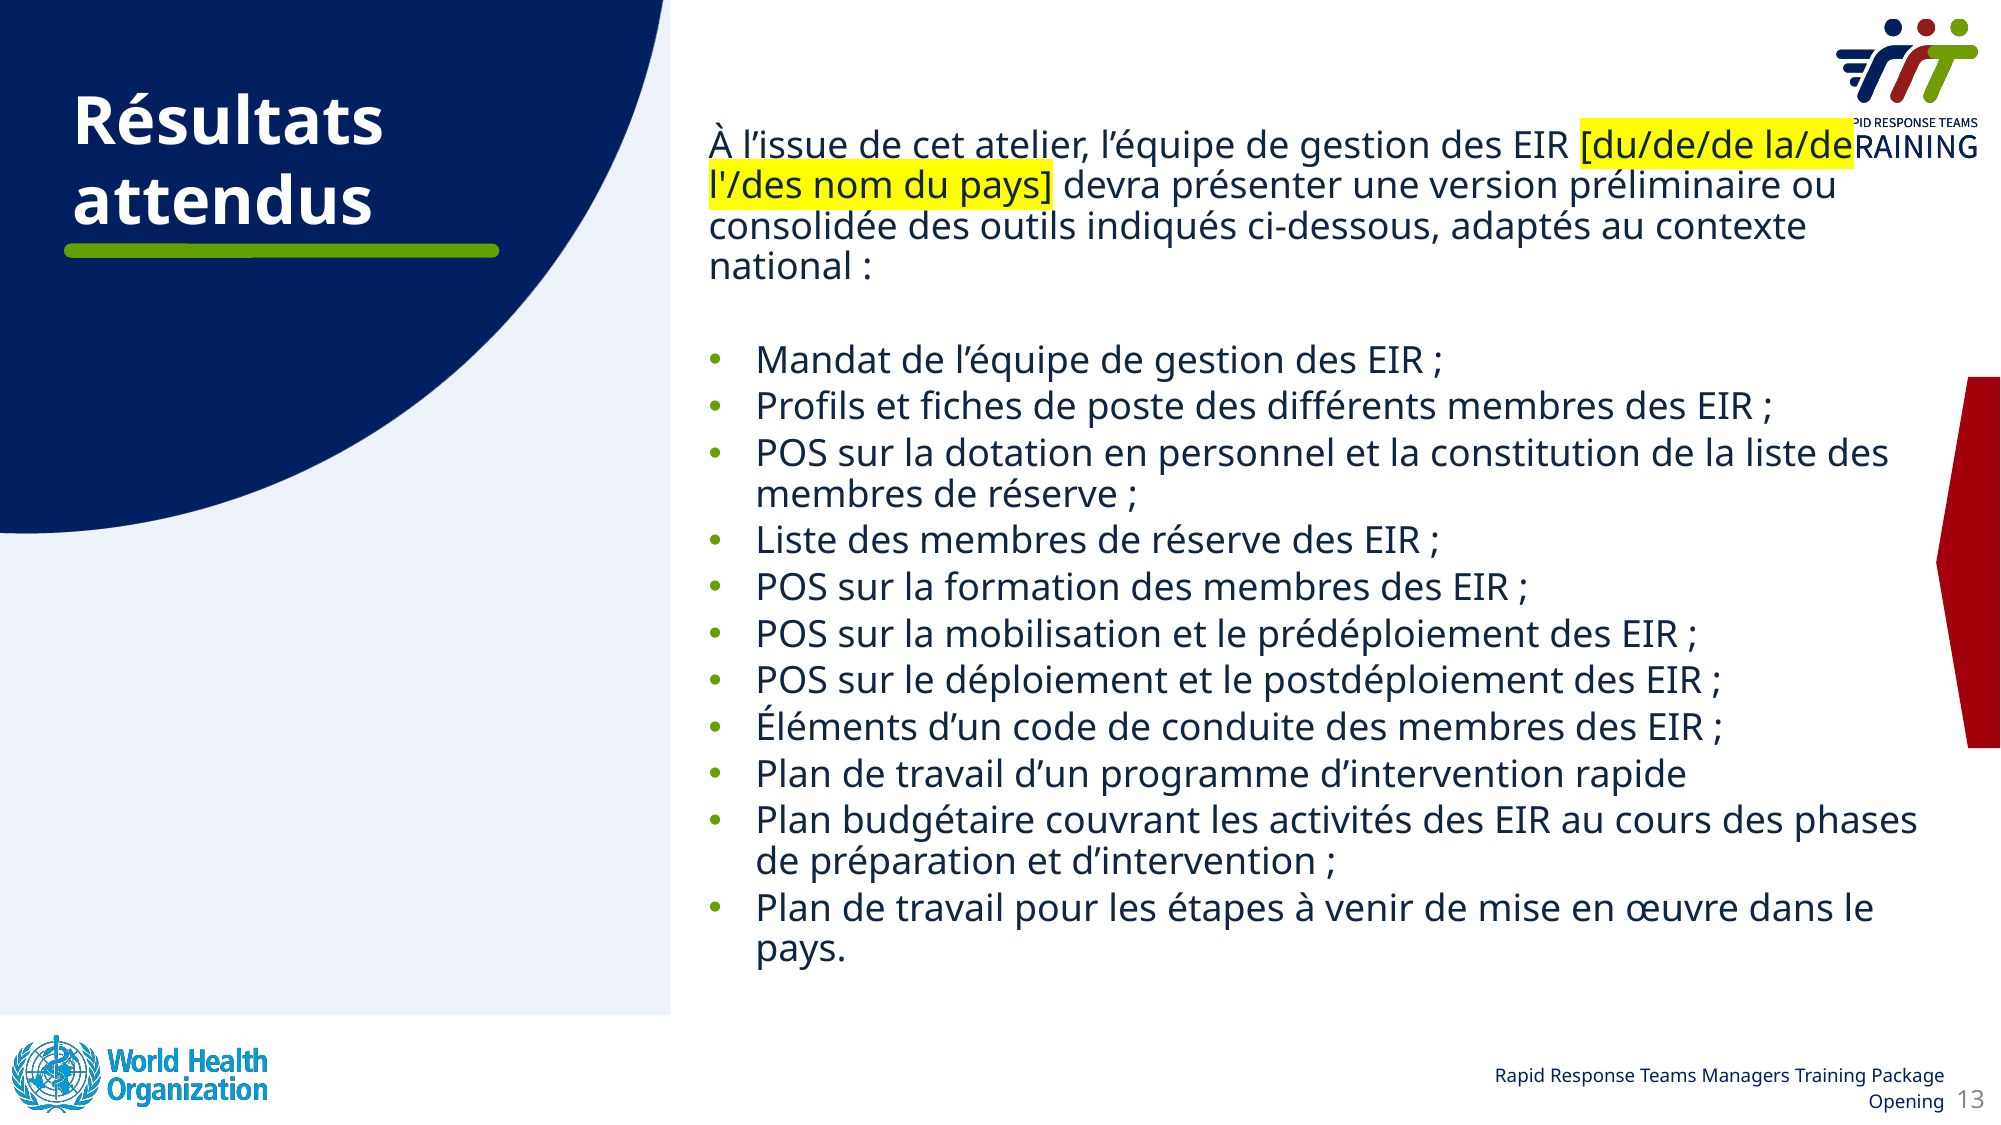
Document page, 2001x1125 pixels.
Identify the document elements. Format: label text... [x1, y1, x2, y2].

picture [22, 1062, 26, 1077]
picture [34, 1054, 43, 1078]
text_box 13 [1557, 1076, 1993, 1121]
picture [59, 1035, 267, 1113]
list À l’issue de cet atelier, l’équipe de gestion des EIR [du/de/de la/de l'/des nom du pays] devra présenter une version préliminaire ou consolidée des outils indiqués ci-dessous, adaptés au contexte national : Mandat de l’équipe de gestion des EIR ; Profils et fiches de poste des différents membres des EIR ; POS sur la dotation en personnel et la constitution de la liste des membres de réserve ; Liste des membres de réserve des EIR ; POS sur la formation des membres des EIR ; POS sur la mobilisation et le prédéploiement des EIR ; POS sur le déploiement et le postdéploiement des EIR ; Éléments d’un code de conduite des membres des EIR ; Plan de travail dʼun programme dʼintervention rapide Plan budgétaire couvrant les activités des EIR au cours des phases de préparation et d’intervention ; Plan de travail pour les étapes à venir de mise en œuvre dans le pays. [700, 158, 1937, 1031]
picture [46, 1056, 54, 1062]
picture [40, 1062, 47, 1070]
picture [24, 1054, 36, 1087]
picture [36, 1088, 78, 1105]
picture [12, 1035, 54, 1068]
picture [30, 1083, 37, 1091]
picture [50, 1108, 62, 1113]
picture [71, 1053, 90, 1091]
picture [12, 1083, 48, 1113]
picture [0, 0, 670, 538]
text_box Résultats attendus [65, 70, 611, 245]
picture [1835, 19, 1978, 167]
